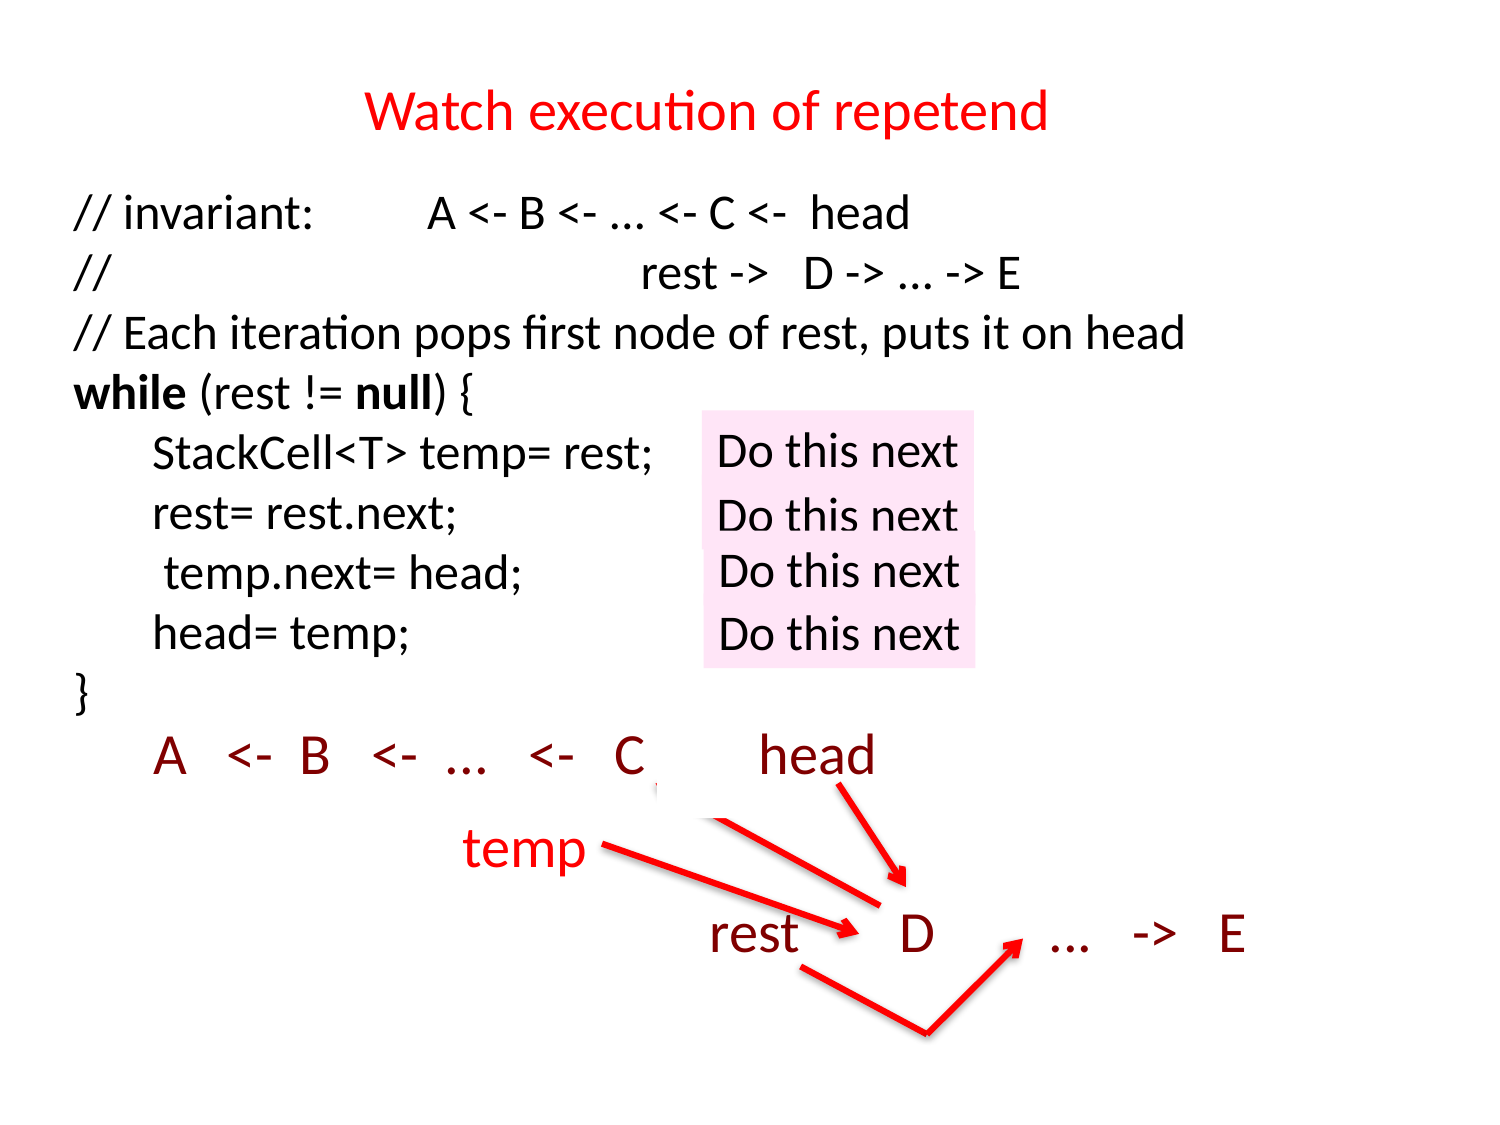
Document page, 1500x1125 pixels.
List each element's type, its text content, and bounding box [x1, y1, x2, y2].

text_box // invariant: A <- B <- ... <- C <- head // rest -> D -> ... -> E // Each iteration pops first node of rest, puts it on head while (rest != null) { StackCell<T> temp= rest; rest= rest.next; temp.next= head; head= temp; } [58, 172, 1358, 728]
text_box Do this next [703, 530, 976, 593]
text_box Do this next [701, 474, 974, 550]
text_box A <- B <- ... <- C <- head rest -> D -> ... -> E [138, 708, 1358, 971]
text_box temp [447, 801, 603, 887]
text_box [656, 713, 907, 888]
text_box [800, 914, 1024, 1035]
text_box Do this next [703, 593, 976, 669]
text_box Watch execution of repetend [349, 65, 1066, 150]
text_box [655, 942, 795, 967]
text_box Do this next [701, 410, 974, 474]
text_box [603, 843, 860, 935]
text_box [864, 783, 1014, 913]
